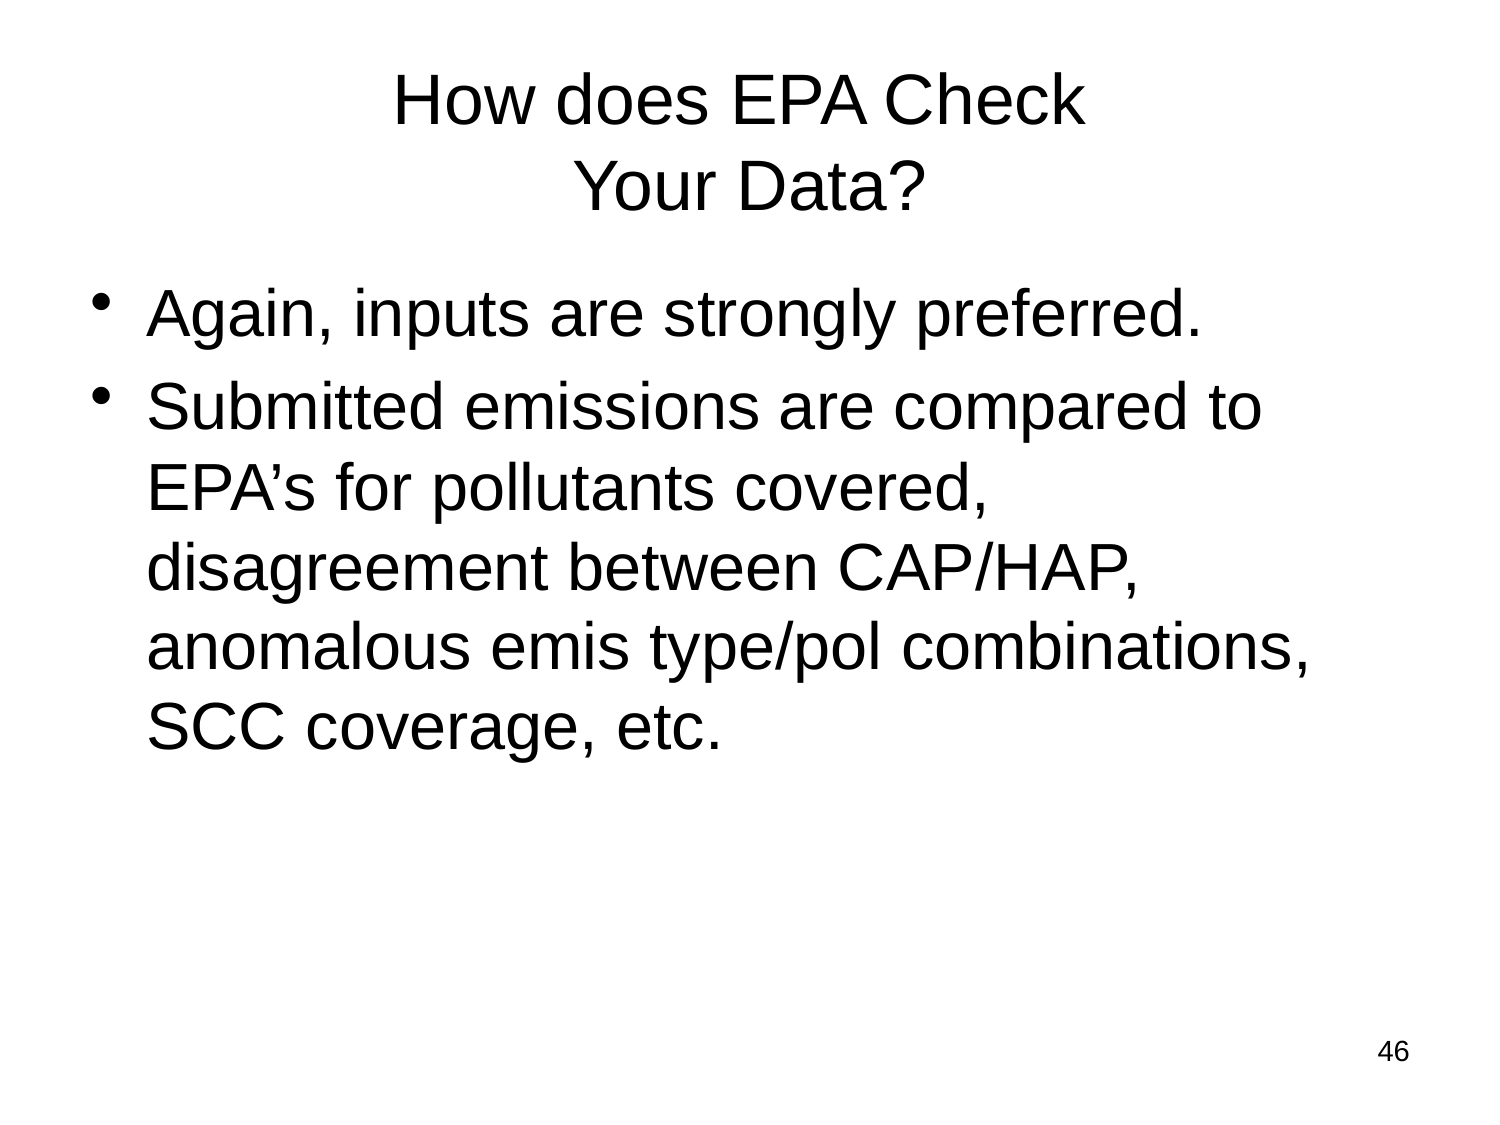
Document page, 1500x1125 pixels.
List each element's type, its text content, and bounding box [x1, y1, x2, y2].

title How does EPA Check Your Data? [74, 44, 1426, 233]
list Again, inputs are strongly preferred. Submitted emissions are compared to EPA’s for pollutants covered, disagreement between CAP/HAP, anomalous emis type/pol combinations, SCC coverage, etc. [74, 262, 1426, 1006]
slide_number 46 [1074, 1024, 1426, 1103]
